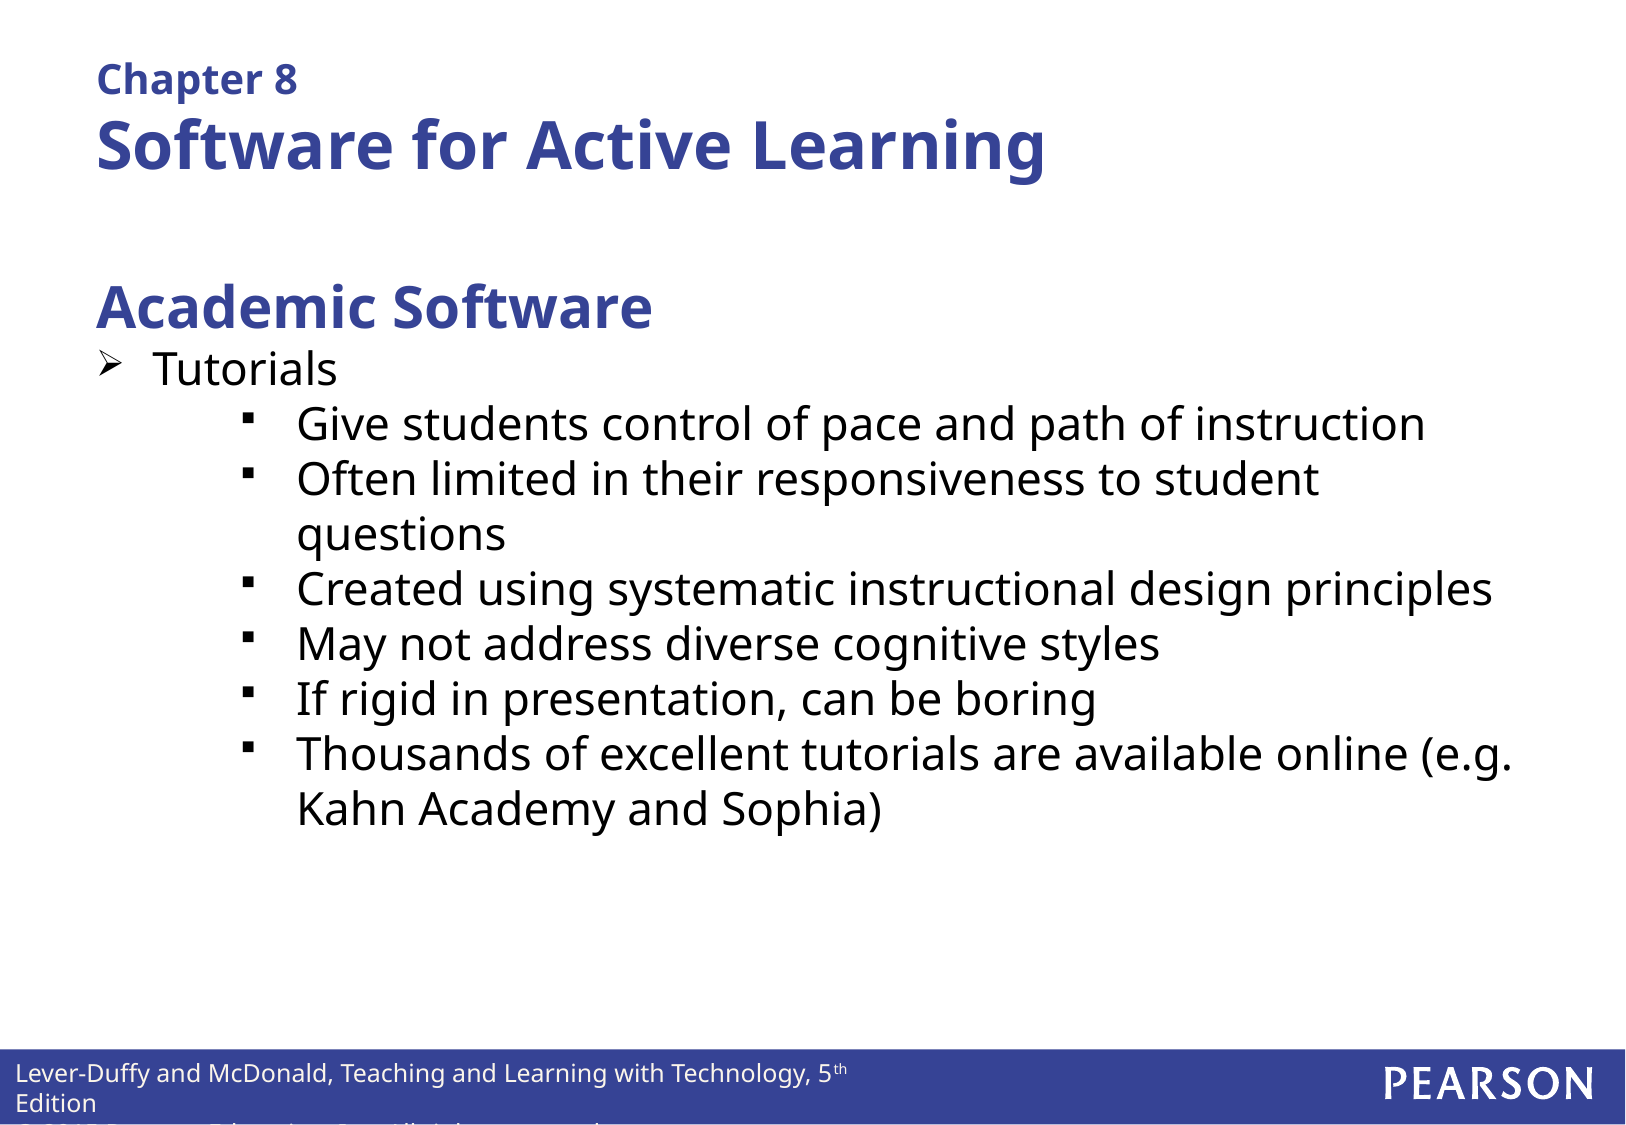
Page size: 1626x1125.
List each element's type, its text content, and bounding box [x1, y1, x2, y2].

list Academic Software Tutorials Give students control of pace and path of instruction Often limited in their responsiveness to student questions Created using systematic instructional design principles May not address diverse cognitive styles If rigid in presentation, can be boring Thousands of excellent tutorials are available online (e.g. Kahn Academy and Sophia) [81, 262, 1544, 1005]
title Chapter 8 Software for Active Learning [81, 45, 1544, 233]
